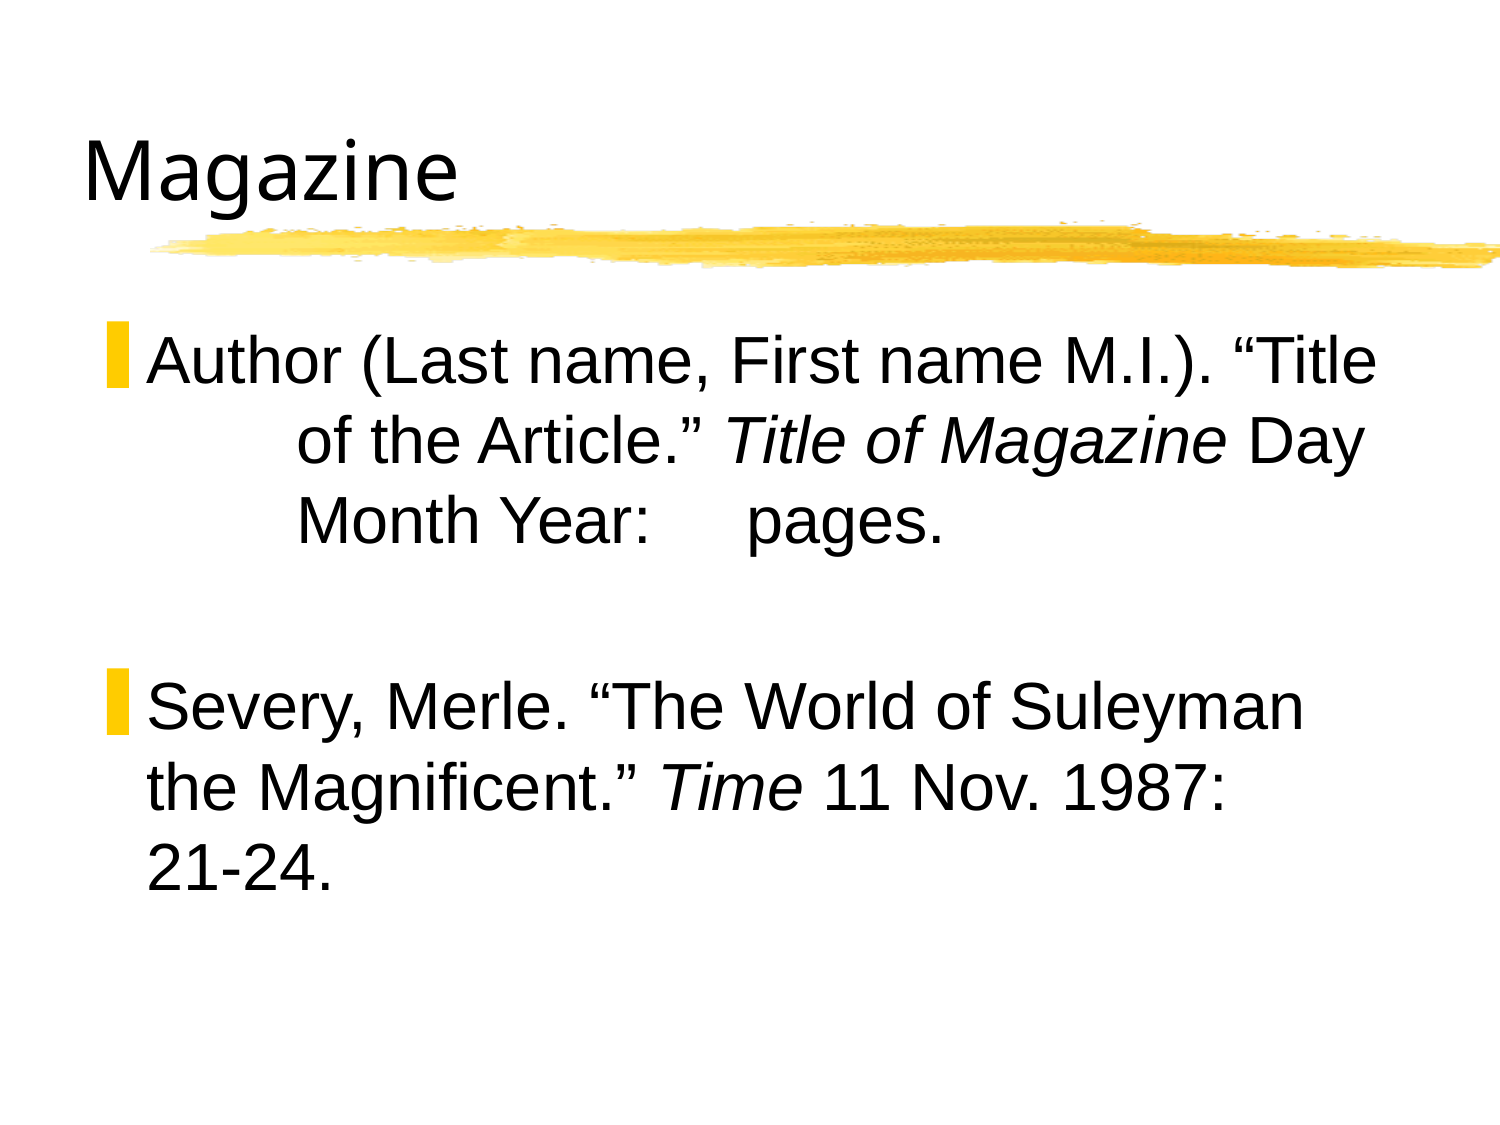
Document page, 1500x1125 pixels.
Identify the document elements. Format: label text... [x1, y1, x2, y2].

list Author (Last name, First name M.I.). “Title of the Article.” Title of Magazine Day Month Year: pages. Severy, Merle. “The World of Suleyman the Magnificent.” Time 11 Nov. 1987: 21-24. [74, 309, 1417, 994]
picture [150, 215, 1500, 279]
title Magazine [66, 37, 1342, 226]
